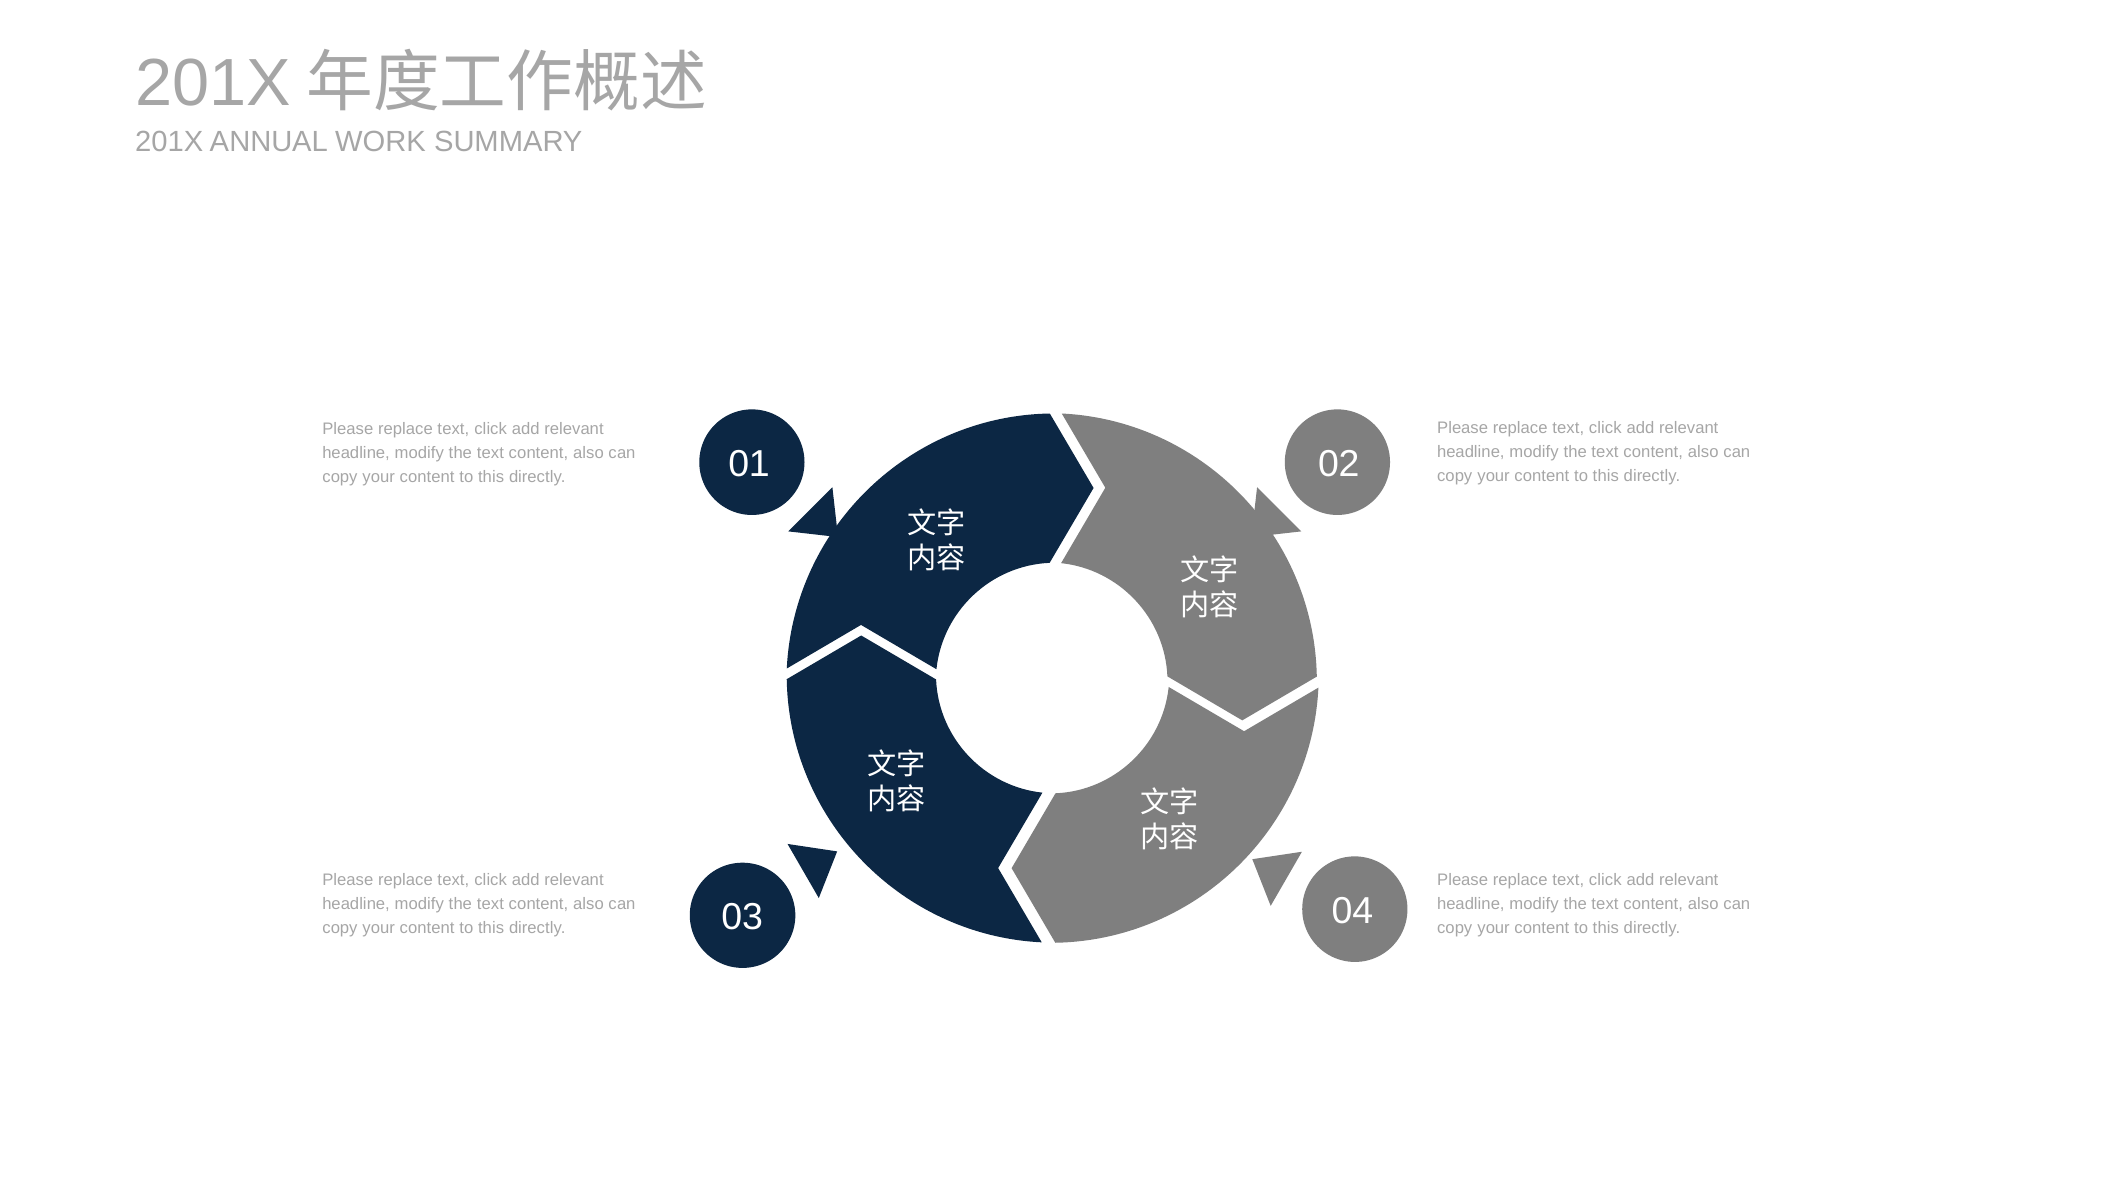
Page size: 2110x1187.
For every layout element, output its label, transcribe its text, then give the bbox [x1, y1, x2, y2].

text_box Please replace text, click add relevant headline, modify the text content, also can copy your content to this directly. [322, 414, 660, 486]
text_box 文字内容 [1127, 762, 1212, 875]
text_box Please replace text, click add relevant headline, modify the text content, also can copy your content to this directly. [1437, 865, 1782, 937]
text_box 文字内容 [895, 483, 979, 595]
text_box 文字内容 [855, 724, 939, 836]
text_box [1234, 409, 1391, 543]
text_box [786, 413, 1094, 670]
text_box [684, 827, 841, 961]
text_box [1061, 413, 1317, 721]
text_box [699, 409, 856, 543]
text_box [1011, 686, 1319, 943]
text_box Please replace text, click add relevant headline, modify the text content, also can copy your content to this directly. [322, 865, 660, 937]
text_box Please replace text, click add relevant headline, modify the text content, also can copy your content to this directly. [1437, 413, 1782, 485]
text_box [1248, 835, 1405, 969]
text_box [786, 635, 1043, 943]
text_box 文字内容 [1167, 530, 1252, 643]
text_box 201X ANNUAL WORK SUMMARY [135, 122, 596, 158]
text_box 201X年度工作概述 [135, 38, 783, 119]
